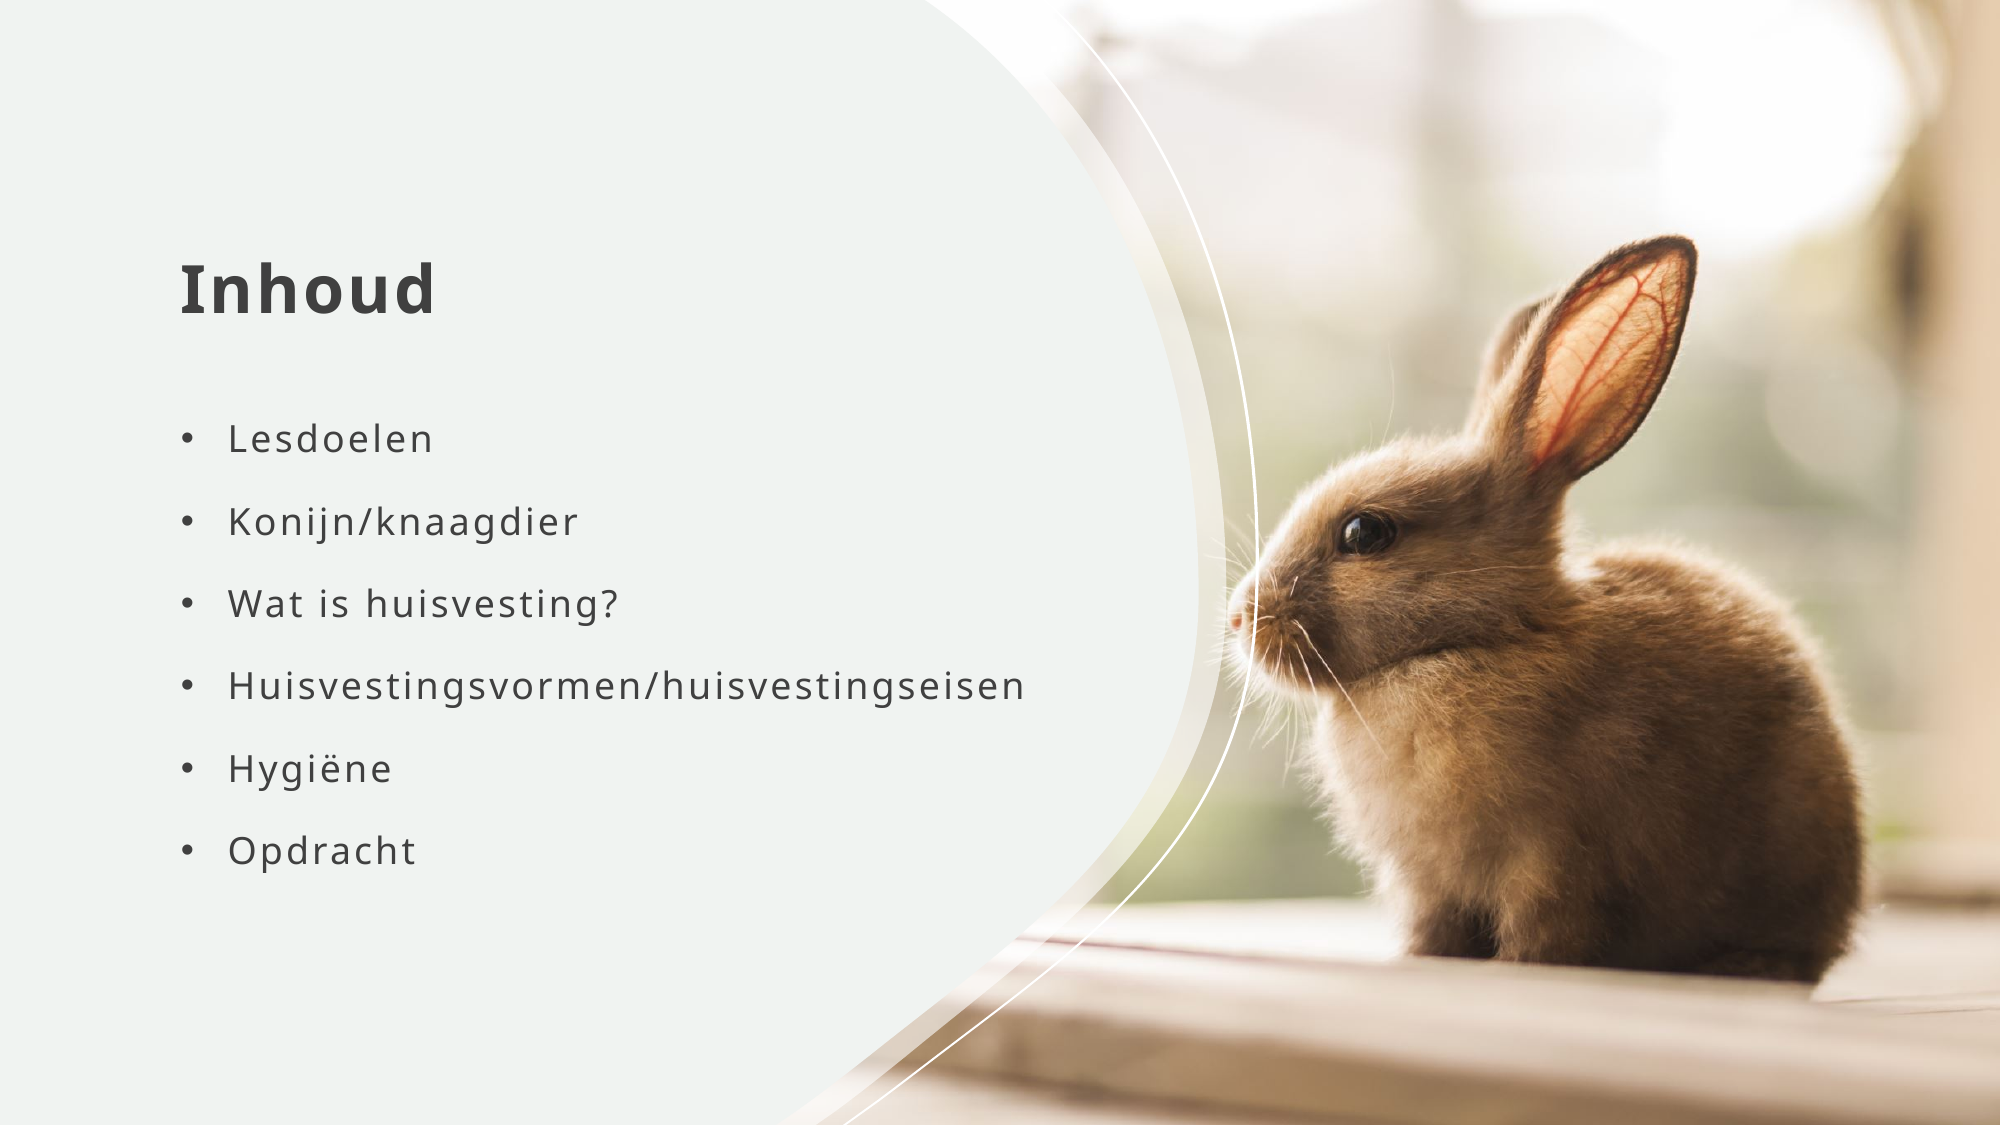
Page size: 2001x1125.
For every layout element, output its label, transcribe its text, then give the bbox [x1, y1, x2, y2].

text_box [0, 0, 769, 1125]
list Lesdoelen Konijn/knaagdier Wat is huisvesting? Huisvestingsvormen/huisvestingseisen Hygiëne Opdracht [162, 379, 769, 979]
picture [769, 0, 2000, 1125]
title Inhoud [162, 72, 769, 342]
